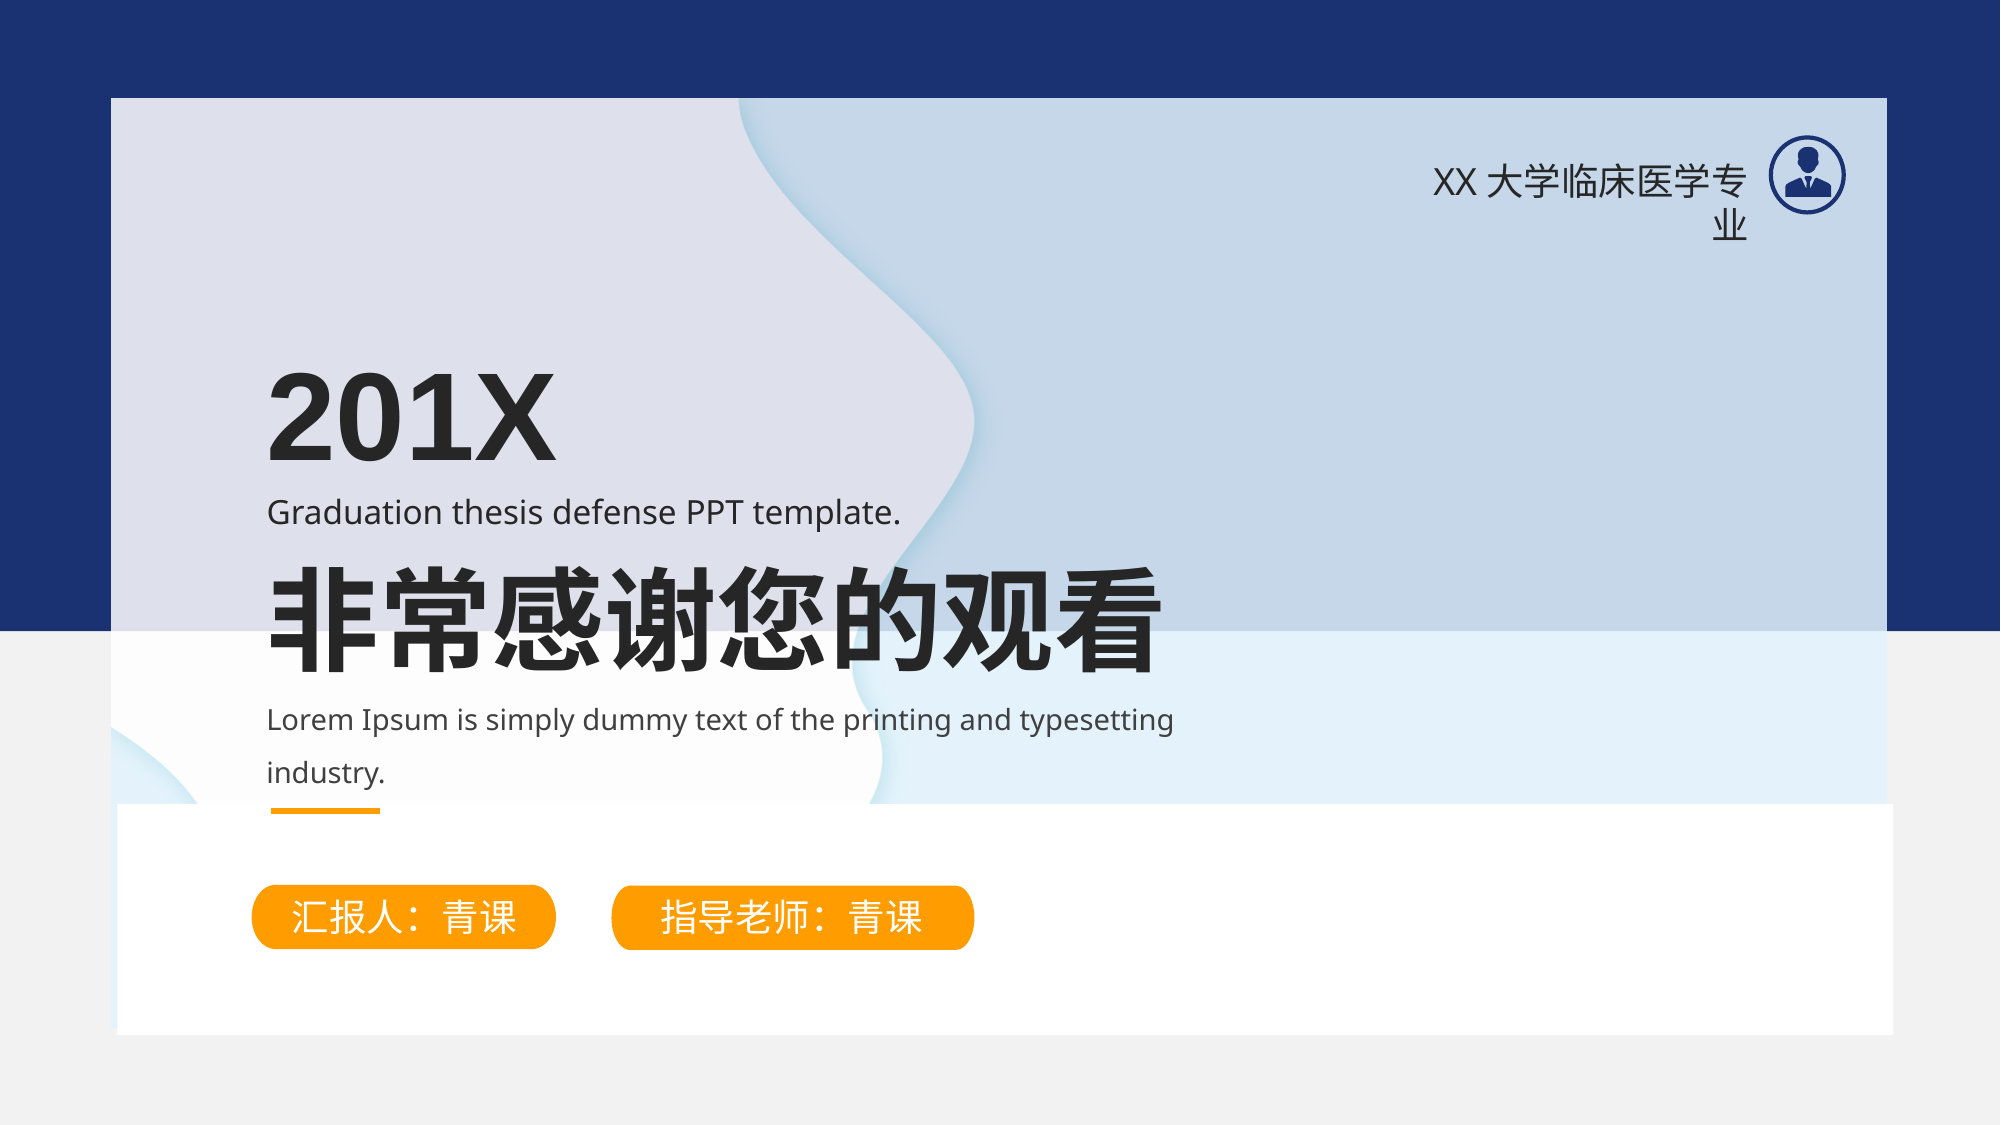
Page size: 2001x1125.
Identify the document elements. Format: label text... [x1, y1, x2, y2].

text_box [110, 97, 1888, 1029]
text_box · [116, 803, 1894, 1036]
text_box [594, 885, 989, 952]
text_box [1382, 137, 1844, 213]
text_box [247, 328, 1283, 792]
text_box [168, 884, 641, 952]
